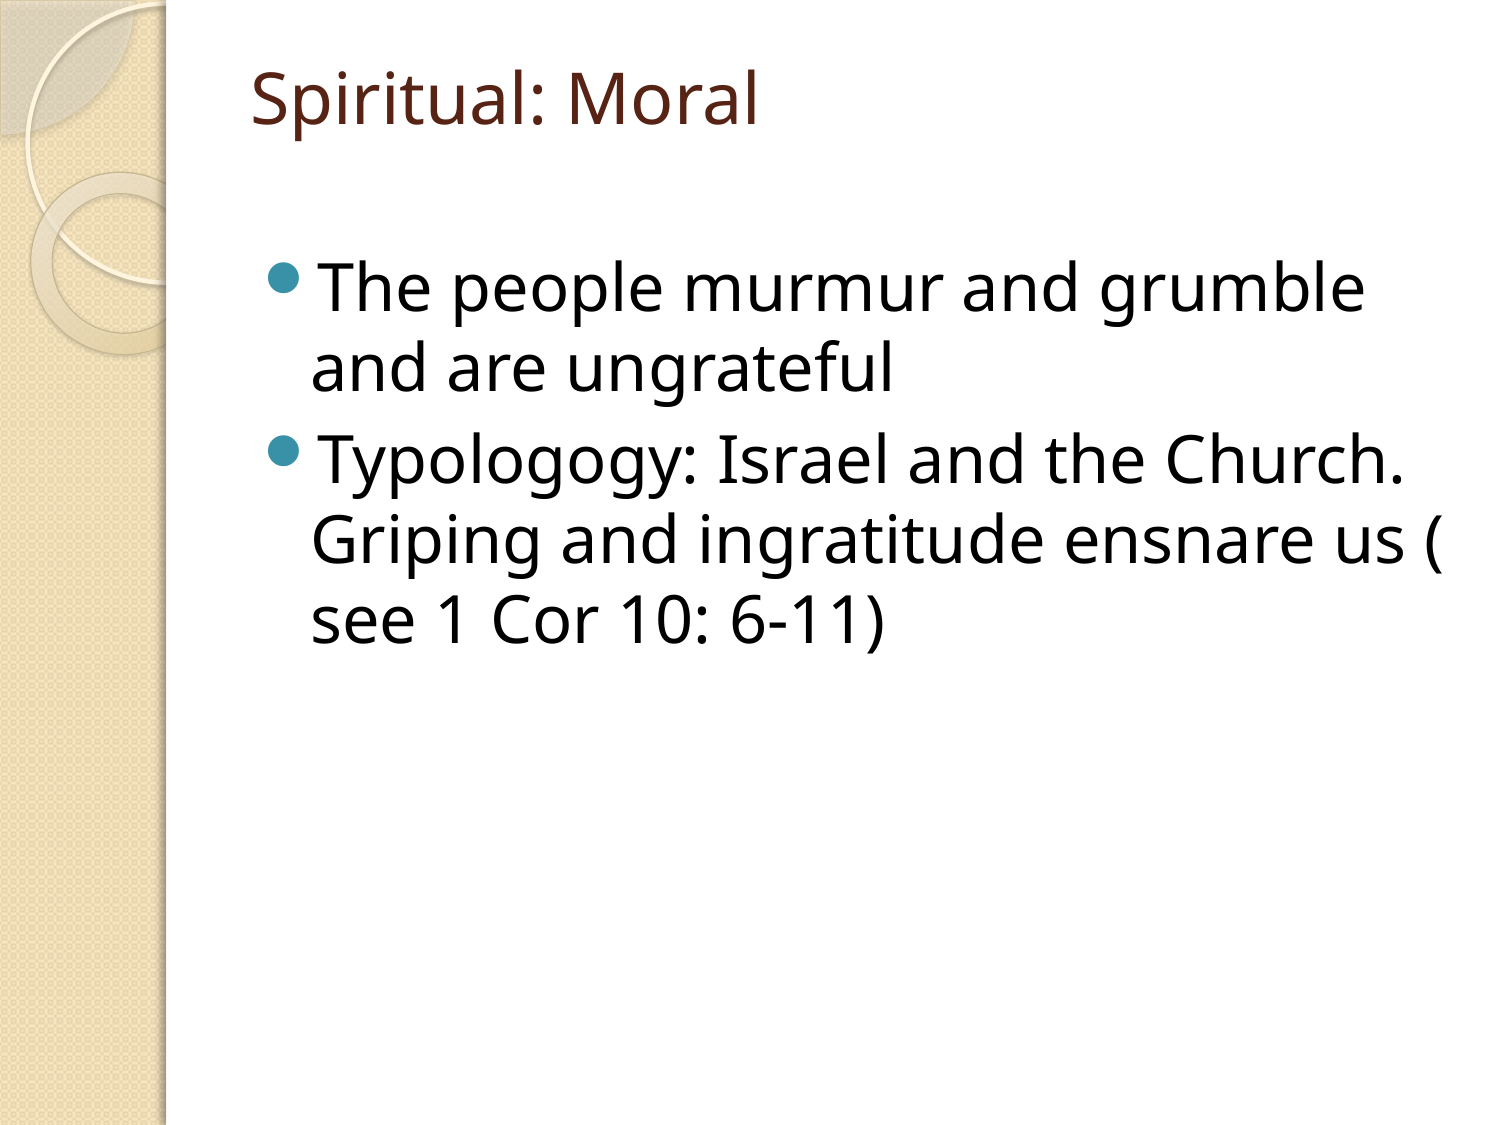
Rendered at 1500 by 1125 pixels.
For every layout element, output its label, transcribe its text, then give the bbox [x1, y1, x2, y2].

title Spiritual: Moral [235, 45, 1466, 233]
list The people murmur and grumble and are ungrateful Typologogy: Israel and the Church. Griping and ingratitude ensnare us ( see 1 Cor 10: 6-11) [235, 237, 1466, 1025]
